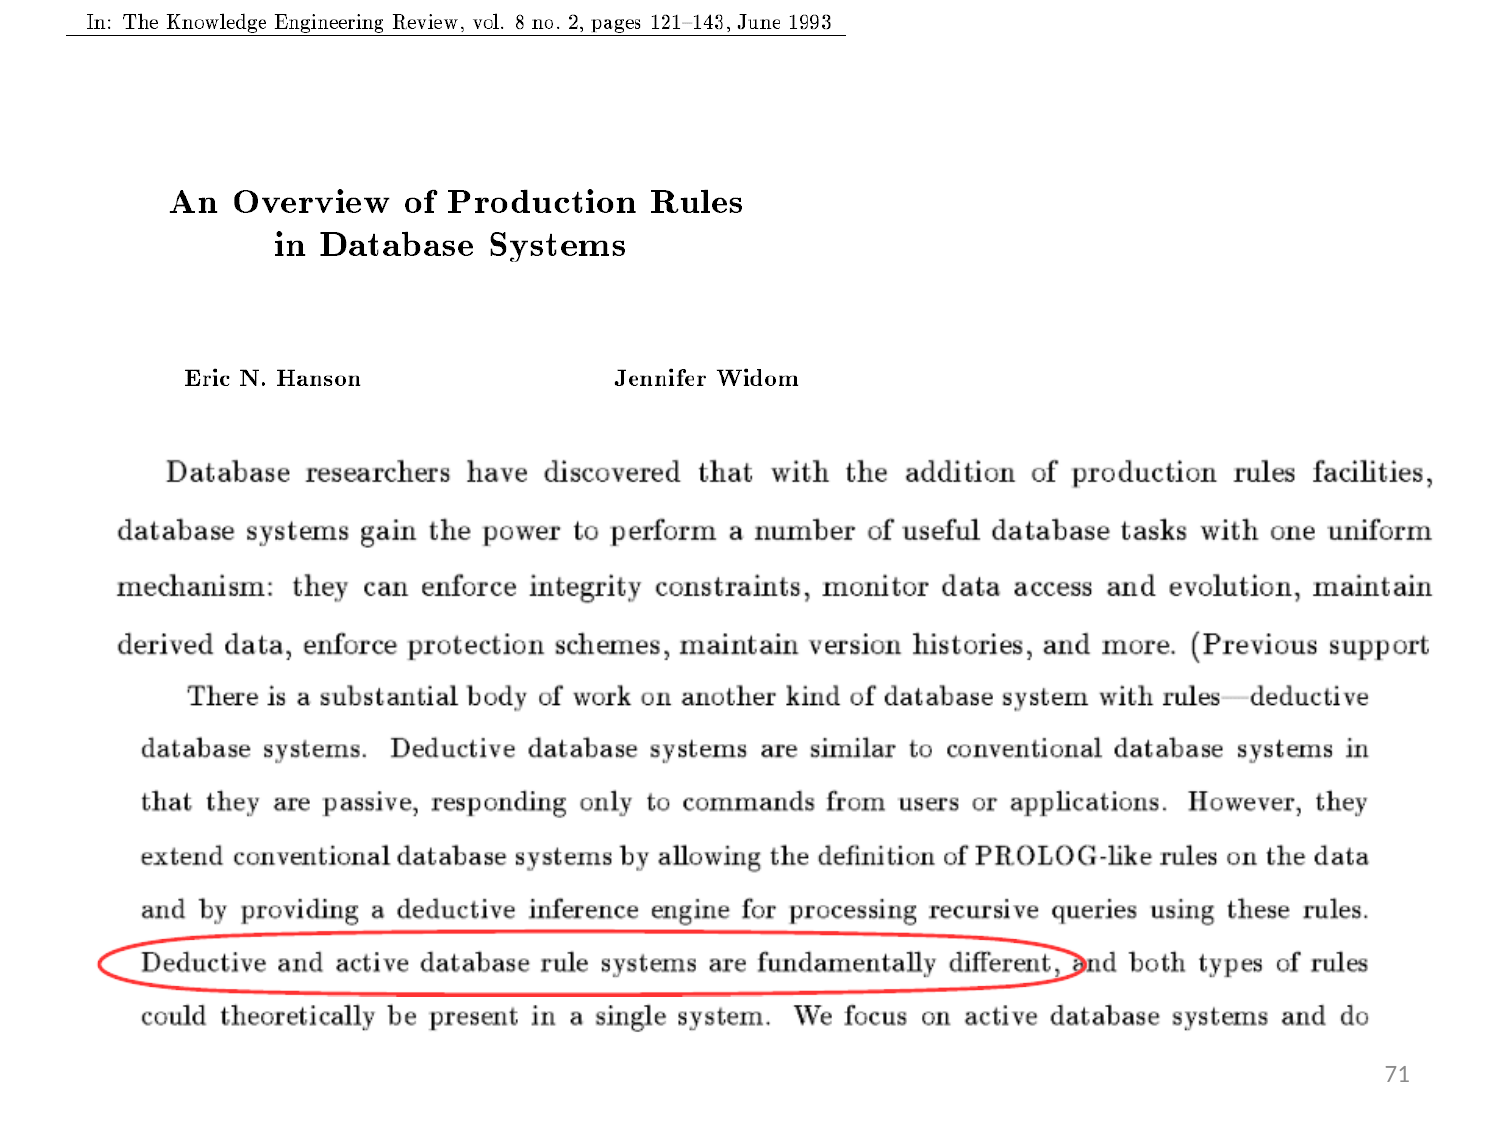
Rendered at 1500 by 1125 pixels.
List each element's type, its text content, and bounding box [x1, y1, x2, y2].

picture [61, 440, 1465, 1043]
slide_number 71 [1074, 1052, 1425, 1103]
picture [61, 0, 980, 393]
